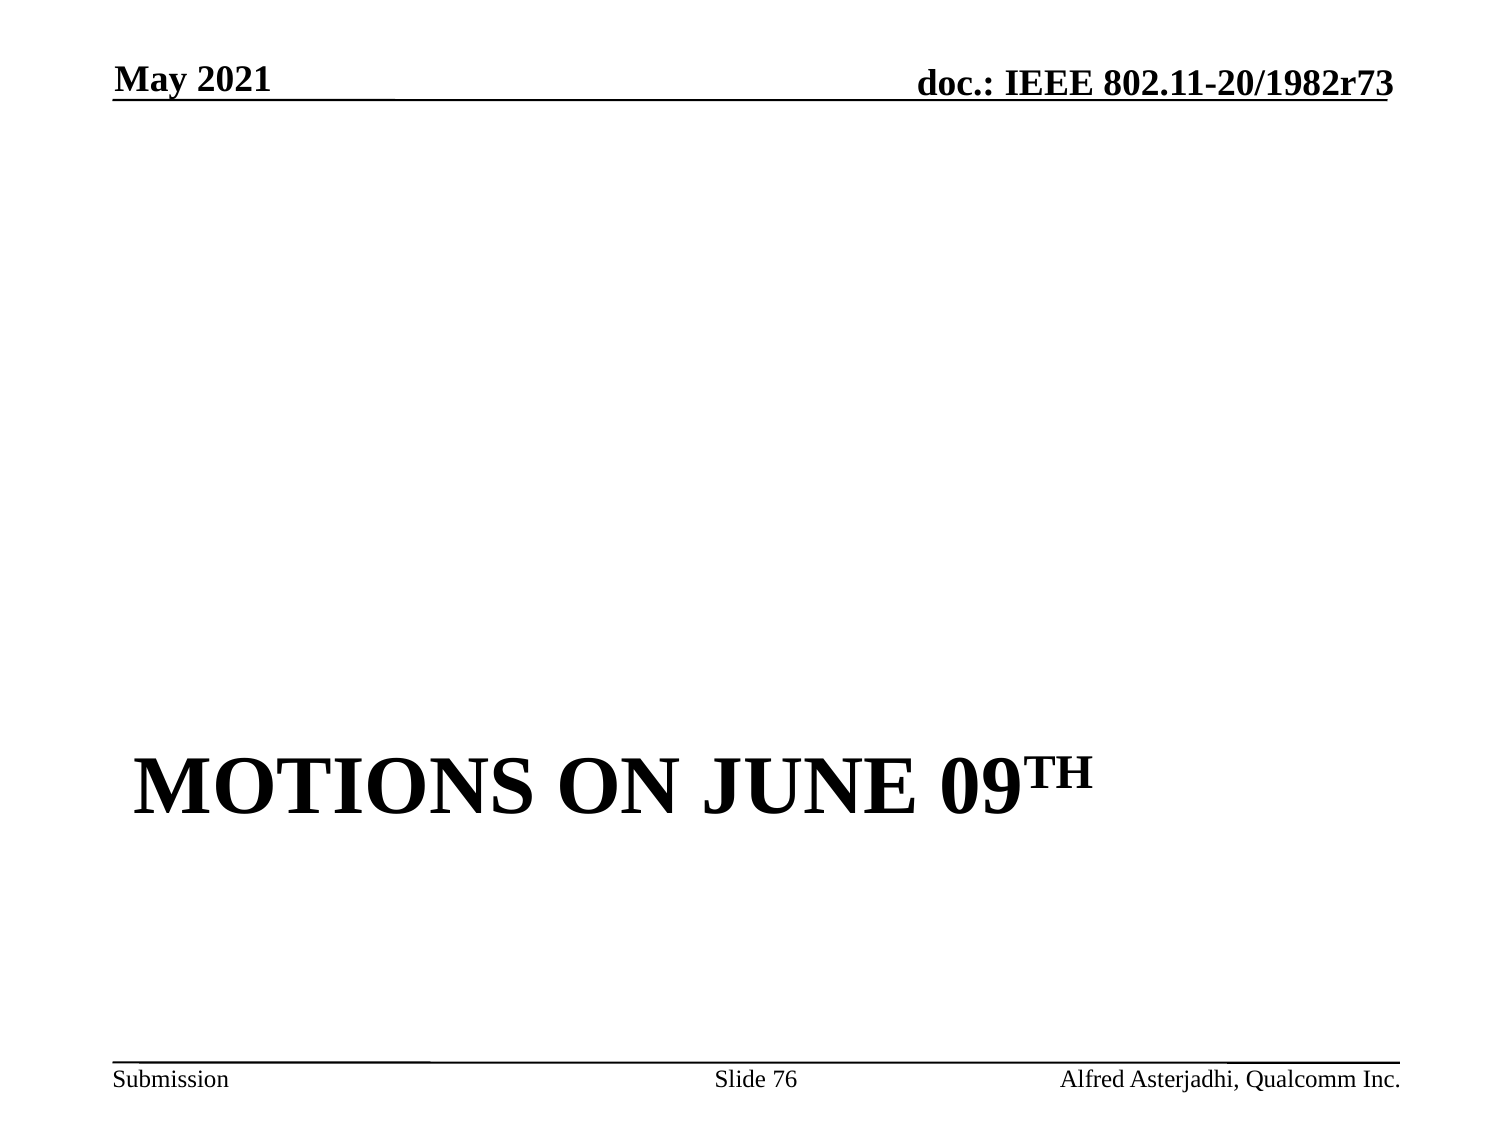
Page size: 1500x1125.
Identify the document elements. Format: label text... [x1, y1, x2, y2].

title Motions on June 09th [118, 722, 1394, 947]
footer Alfred Asterjadhi, Qualcomm Inc. [878, 1061, 1402, 1093]
slide_number Slide 76 [712, 1061, 800, 1123]
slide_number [114, 54, 423, 100]
